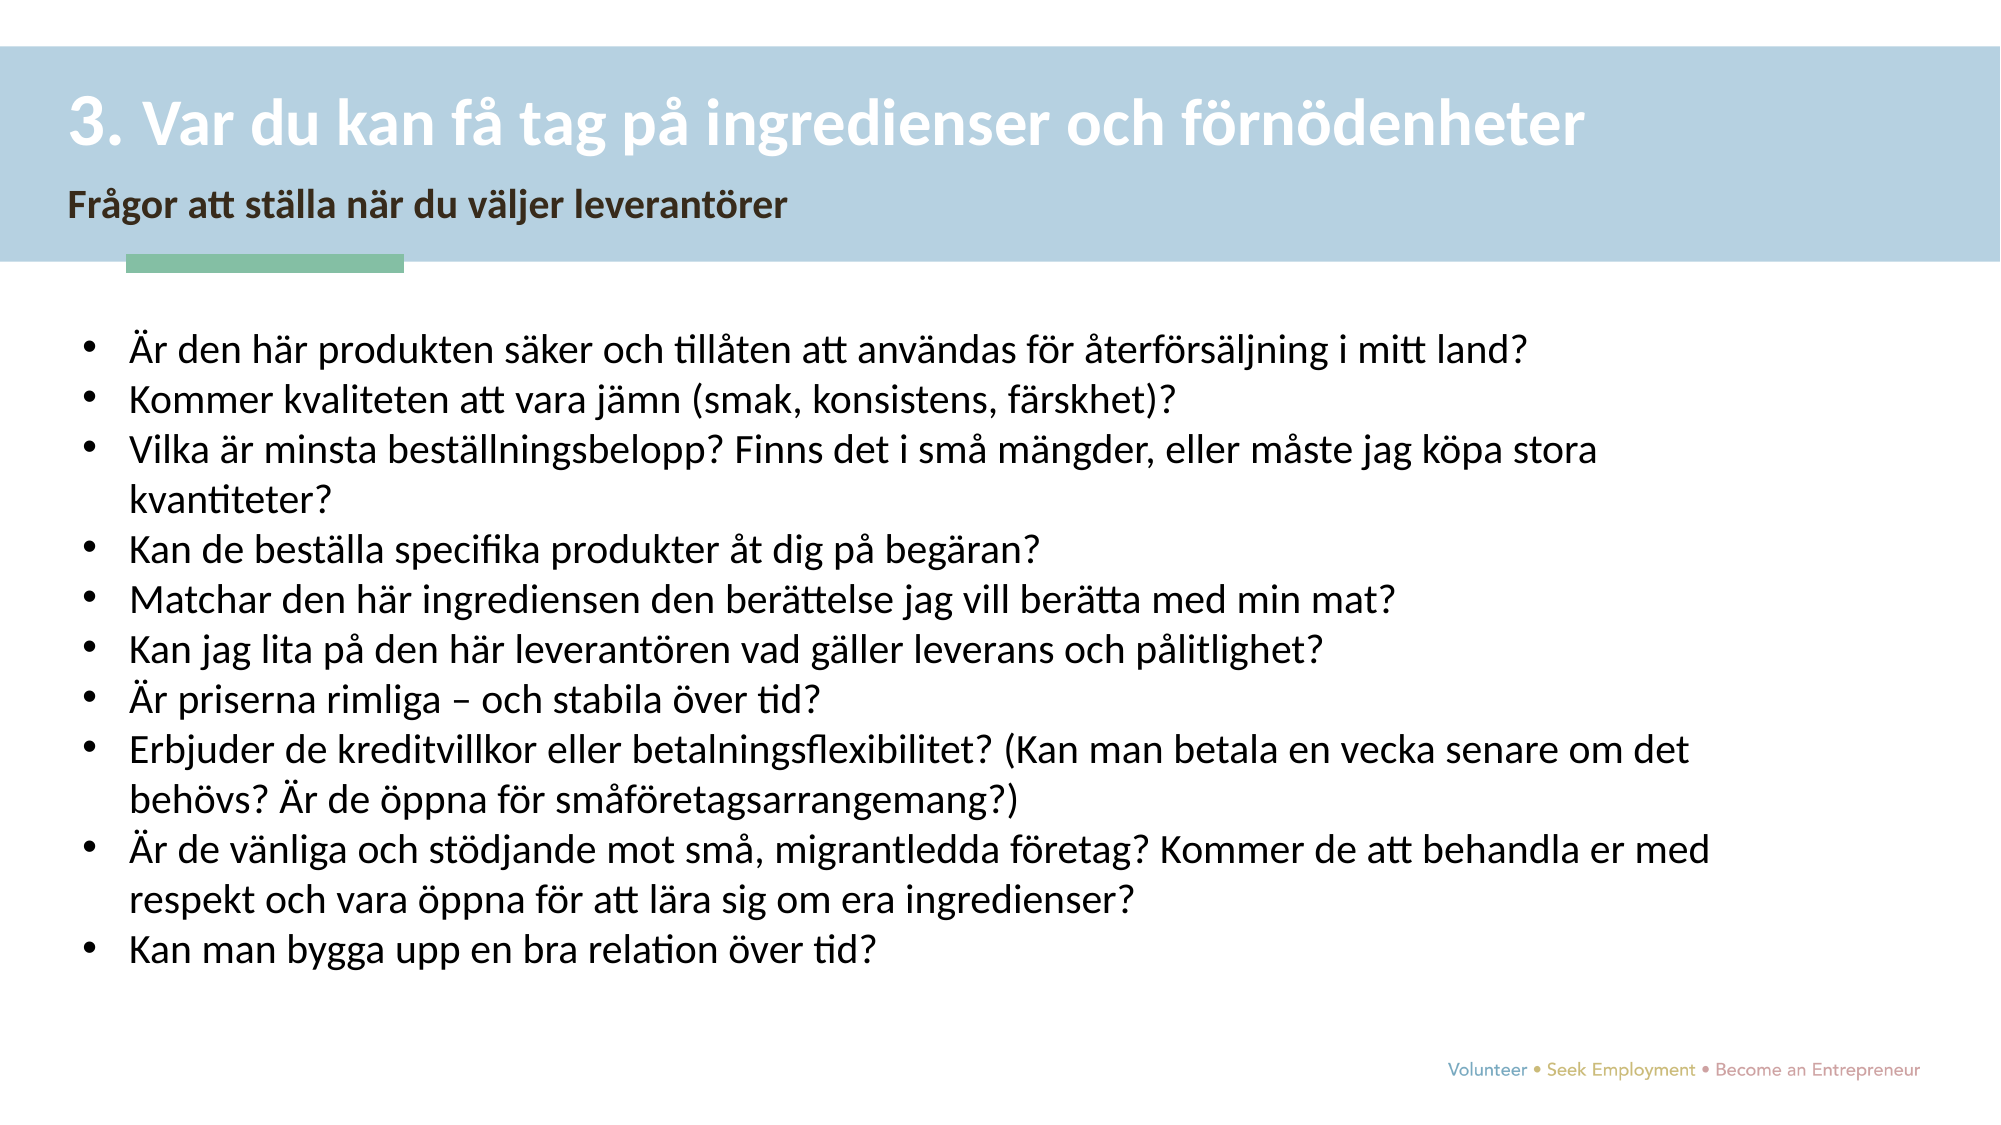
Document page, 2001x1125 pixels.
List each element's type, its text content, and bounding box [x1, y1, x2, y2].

list 3. Var du kan få tag på ingredienser och förnödenheter Frågor att ställa när du väljer leverantörer [52, 90, 1815, 275]
text_box Är den här produkten säker och tillåten att användas för återförsäljning i mitt land? Kommer kvaliteten att vara jämn (smak, konsistens, färskhet)? Vilka är minsta beställningsbelopp? Finns det i små mängder, eller måste jag köpa stora kvantiteter? Kan de beställa specifika produkter åt dig på begäran? Matchar den här ingrediensen den berättelse jag vill berätta med min mat? Kan jag lita på den här leverantören vad gäller leverans och pålitlighet? Är priserna rimliga – och stabila över tid? Erbjuder de kreditvillkor eller betalningsflexibilitet? (Kan man betala en vecka senare om det behövs? Är de öppna för småföretagsarrangemang?) Är de vänliga och stödjande mot små, migrantledda företag? Kommer de att behandla er med respekt och vara öppna för att lära sig om era ingredienser? Kan man bygga upp en bra relation över tid? [67, 313, 1764, 1074]
picture [1418, 1046, 1971, 1103]
